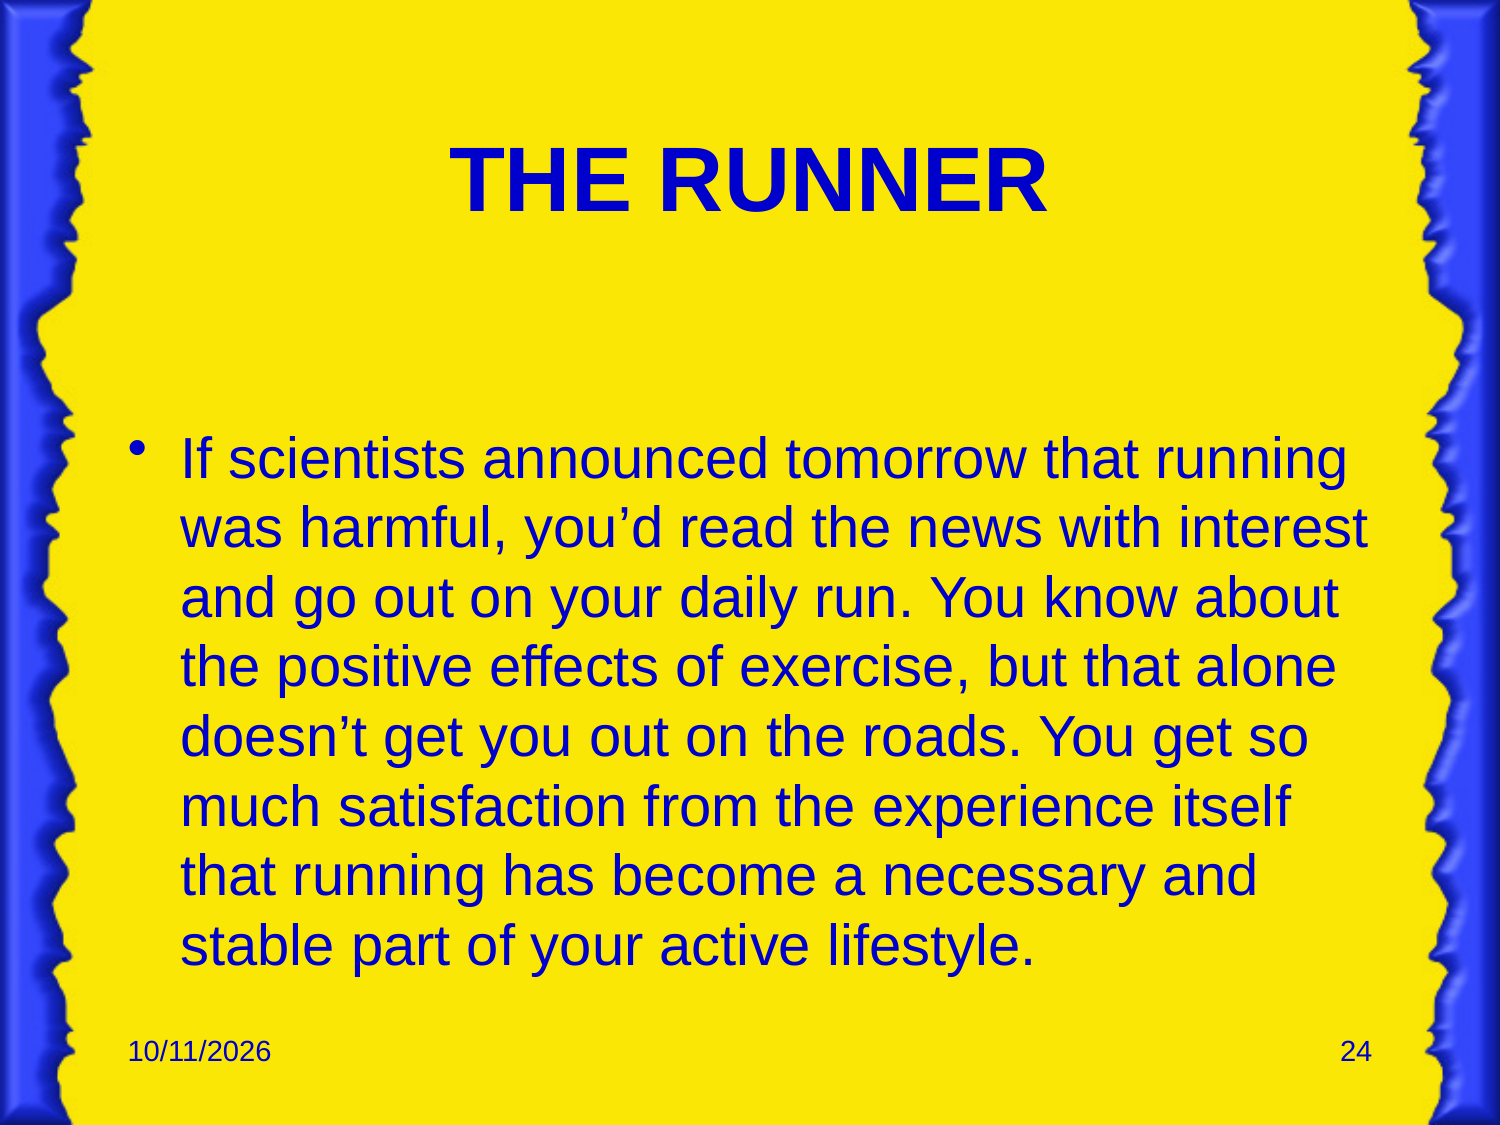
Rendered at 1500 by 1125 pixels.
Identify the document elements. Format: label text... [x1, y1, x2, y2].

picture [0, 0, 1500, 1125]
list If scientists announced tomorrow that running was harmful, you’d read the news with interest and go out on your daily run. You know about the positive effects of exercise, but that alone doesn’t get you out on the roads. You get so much satisfaction from the experience itself that running has become a necessary and stable part of your active lifestyle. [112, 412, 1388, 1001]
title THE RUNNER [112, 87, 1388, 263]
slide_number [112, 1024, 426, 1101]
slide_number 24 [1074, 1024, 1388, 1101]
